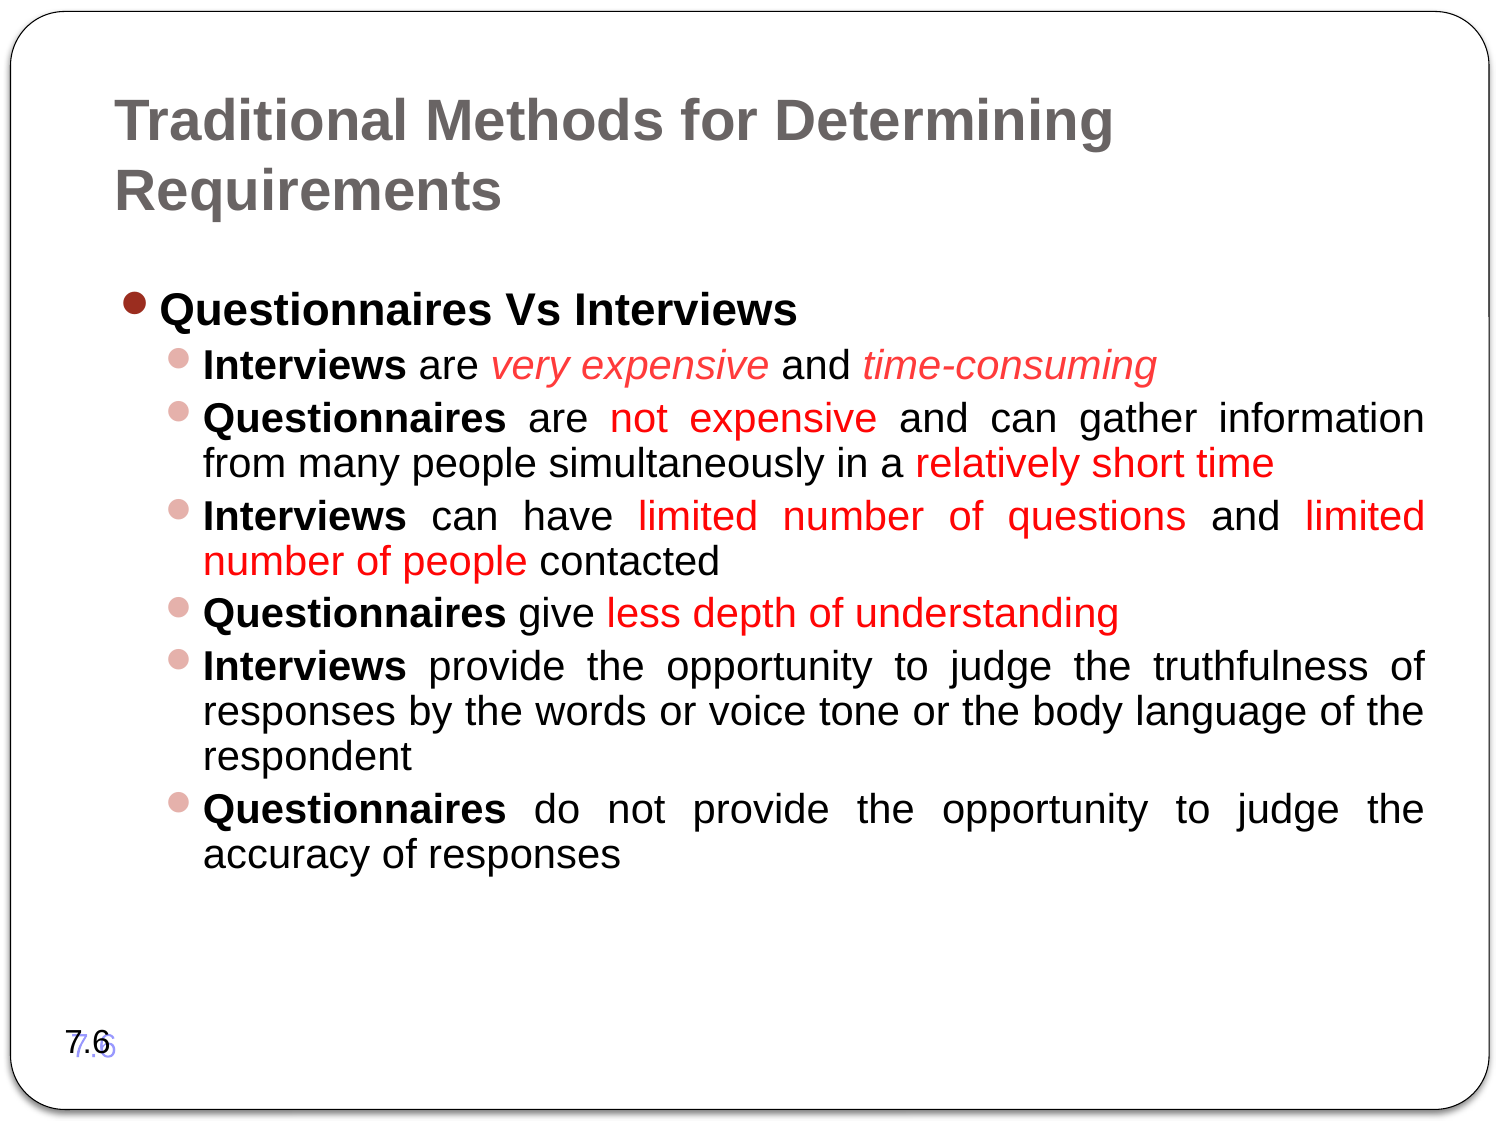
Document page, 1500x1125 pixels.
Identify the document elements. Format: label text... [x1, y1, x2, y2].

list Questionnaires Vs Interviews Interviews are very expensive and time-consuming Questionnaires are not expensive and can gather information from many people simultaneously in a relatively short time Interviews can have limited number of questions and limited number of people contacted Questionnaires give less depth of understanding Interviews provide the opportunity to judge the truthfulness of responses by the words or voice tone or the body language of the respondent Questionnaires do not provide the opportunity to judge the accuracy of responses [53, 278, 1441, 1035]
text_box 7.6 [37, 1012, 138, 1107]
title Traditional Methods for Determining Requirements [99, 66, 1375, 238]
